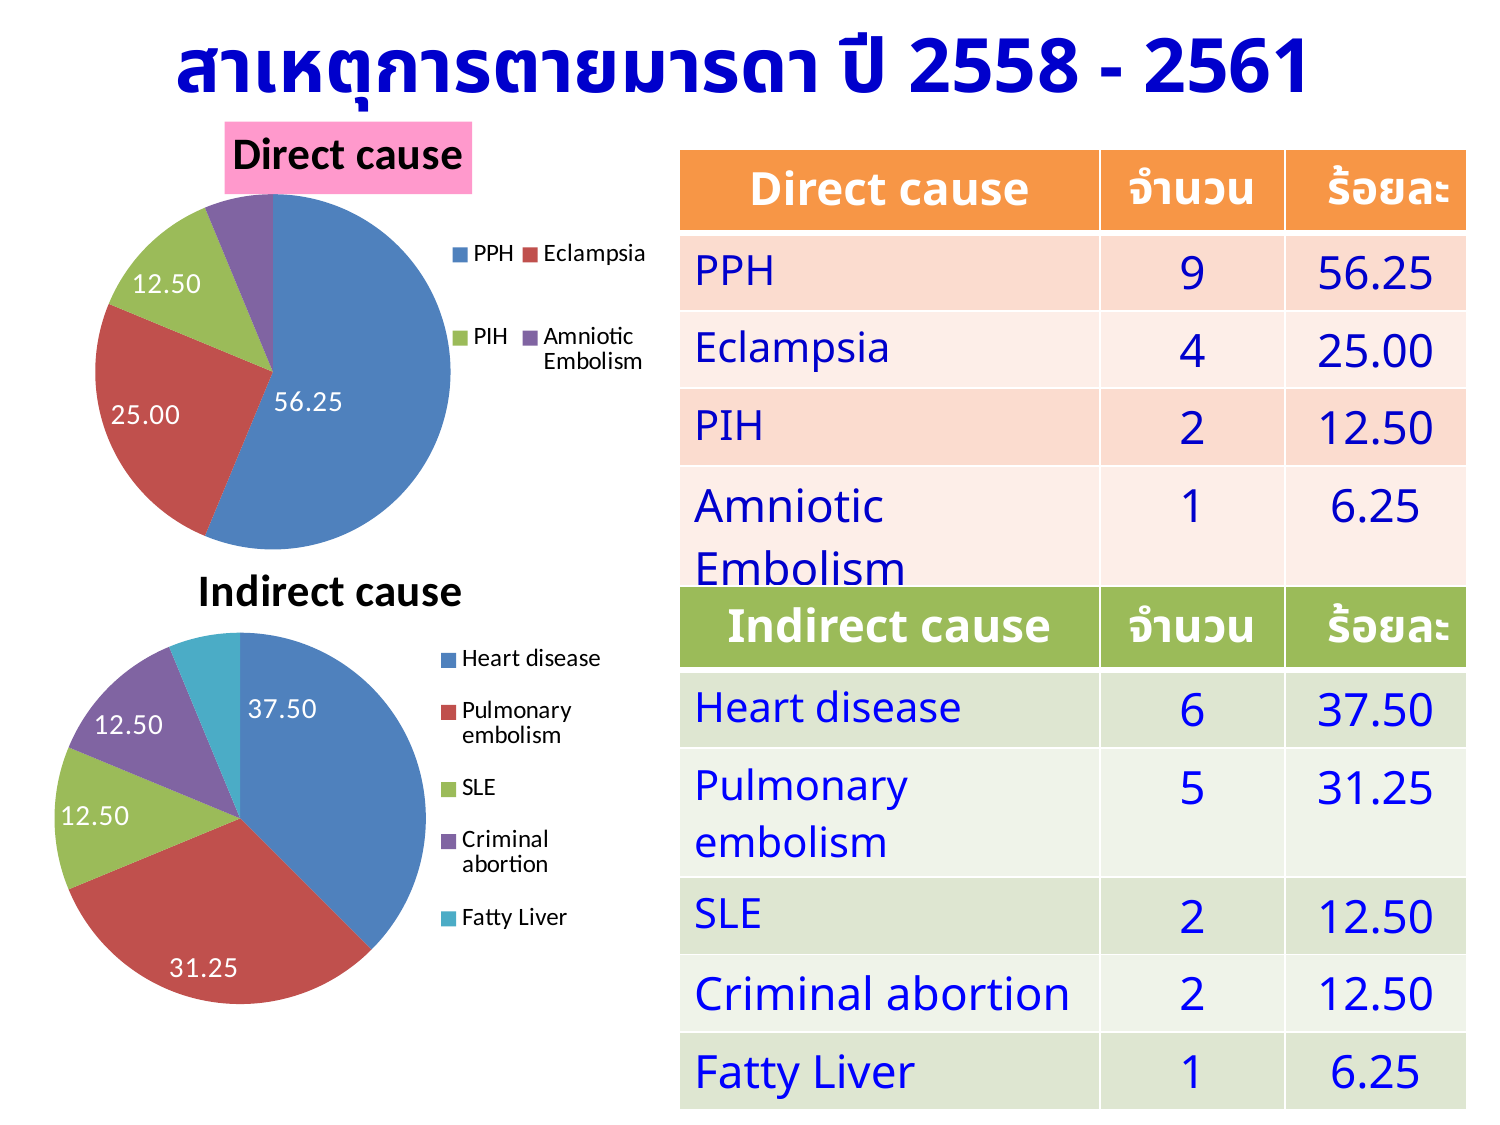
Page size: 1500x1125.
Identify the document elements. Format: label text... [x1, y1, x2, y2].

table_cell Criminal abortion [680, 955, 1099, 1031]
table_cell 1 [1101, 467, 1284, 585]
table_cell 12.50 [1286, 955, 1466, 1031]
chart [17, 101, 680, 1125]
table_cell 12.50 [1286, 878, 1466, 954]
table_cell 31.25 [1286, 749, 1466, 876]
table_cell 2 [1101, 878, 1284, 954]
table_cell 1 [1101, 1033, 1284, 1109]
table_cell 12.50 [1286, 389, 1466, 465]
table_cell Heart disease [680, 673, 1099, 747]
table_header Indirect cause [685, 587, 1099, 667]
table_cell 9 [1101, 236, 1284, 310]
table_header จำนวน [1101, 150, 1284, 230]
table_cell 5 [1101, 749, 1284, 876]
table_header จำนวน [1101, 587, 1284, 667]
table_cell 2 [1101, 955, 1284, 1031]
table_cell PIH [685, 389, 1099, 465]
table_cell Amniotic Embolism [685, 467, 1099, 585]
table_cell 6.25 [1286, 1033, 1466, 1109]
table_cell 25.00 [1286, 312, 1466, 387]
table_cell 37.50 [1286, 673, 1466, 747]
title สาเหตุการตายมารดา ปี 2558 - 2561 [70, 0, 1421, 126]
table_cell 6.25 [1286, 467, 1466, 585]
table_header ร้อยละ [1286, 587, 1466, 667]
table_header Direct cause [685, 150, 1099, 230]
table_cell 4 [1101, 312, 1284, 387]
table_cell 2 [1101, 389, 1284, 465]
table_cell Fatty Liver [680, 1033, 1099, 1109]
table_cell Pulmonary embolism [680, 749, 1099, 876]
table_cell 56.25 [1286, 236, 1466, 310]
table_cell 6 [1101, 673, 1284, 747]
table_cell SLE [680, 878, 1099, 954]
table_cell PPH [685, 236, 1099, 310]
table_cell Eclampsia [685, 312, 1099, 387]
table_header ร้อยละ [1286, 150, 1466, 230]
